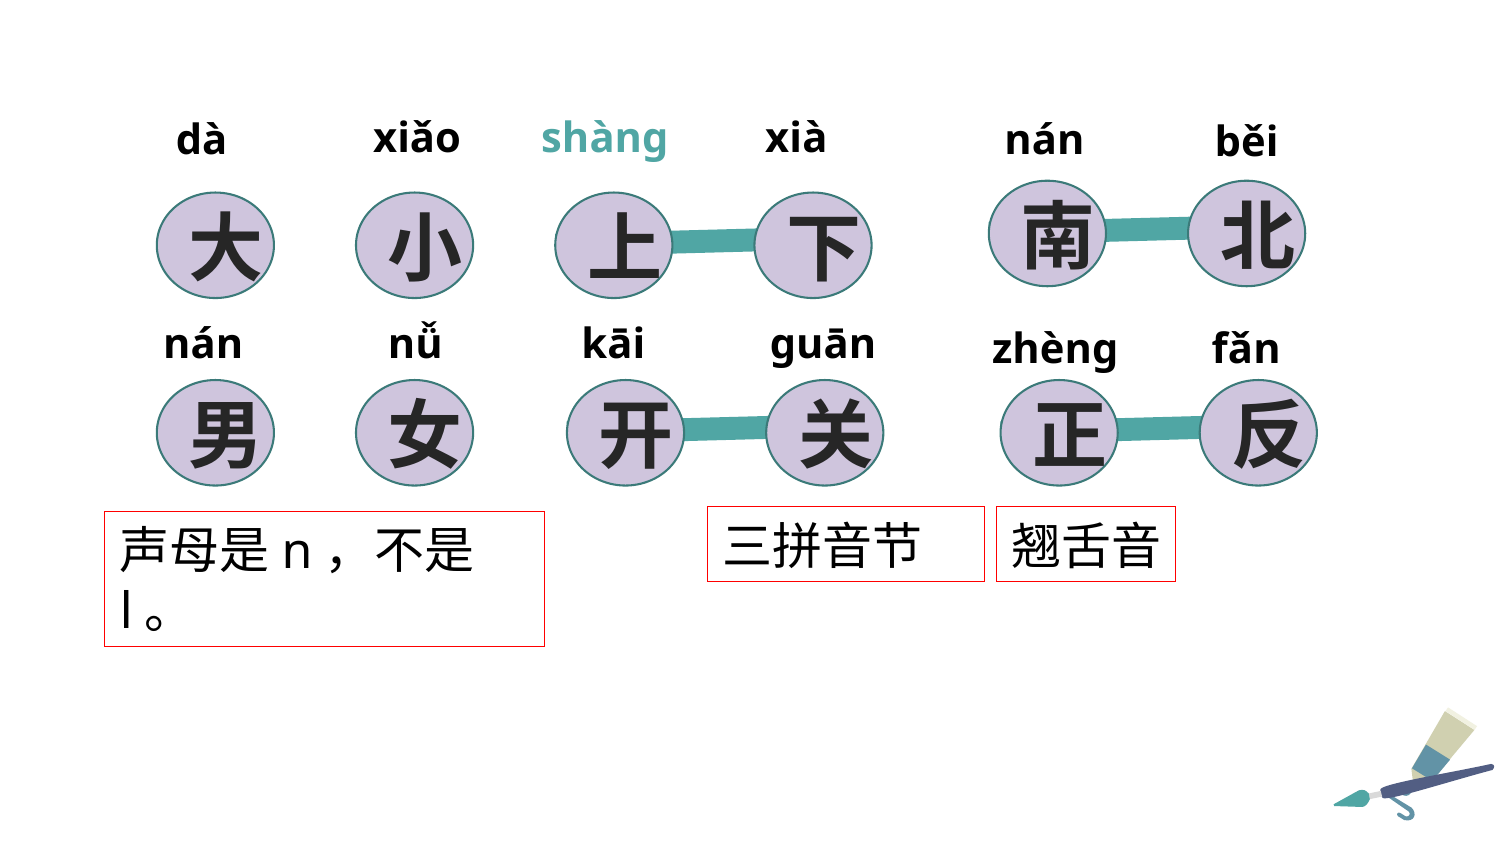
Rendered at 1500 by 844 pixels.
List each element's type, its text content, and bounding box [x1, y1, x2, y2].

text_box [1358, 708, 1481, 844]
text_box dà [160, 104, 337, 170]
text_box nán [148, 309, 259, 375]
text_box zhèng [977, 314, 1153, 380]
text_box 上 [554, 191, 674, 300]
text_box 小 [354, 191, 475, 300]
text_box 开 [565, 429, 686, 487]
text_box shàng [526, 102, 684, 168]
text_box kāi [566, 309, 661, 375]
text_box 北 [1187, 179, 1307, 288]
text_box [555, 239, 778, 246]
text_box 翘舌音 [996, 506, 1176, 582]
text_box 反 [1198, 380, 1318, 487]
text_box nán [989, 104, 1100, 170]
text_box xià [750, 102, 843, 168]
text_box guān [754, 309, 892, 375]
text_box 声母是n，不是l。 [104, 511, 545, 647]
text_box běi [1199, 107, 1294, 173]
text_box nǚ [372, 309, 458, 375]
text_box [1000, 426, 1224, 433]
text_box xiǎo [358, 102, 477, 168]
text_box fǎn [1196, 314, 1296, 380]
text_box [566, 426, 790, 433]
text_box 开 [566, 378, 685, 426]
text_box 女 [354, 378, 475, 487]
text_box 正 [999, 380, 1119, 487]
text_box 南 [988, 179, 1107, 227]
text_box 南 [987, 229, 1107, 288]
text_box 大 [155, 191, 275, 300]
text_box 三拼音节 [707, 506, 985, 582]
text_box 下 [753, 191, 873, 300]
text_box 关 [765, 378, 885, 487]
text_box 男 [155, 378, 275, 487]
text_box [988, 227, 1212, 234]
